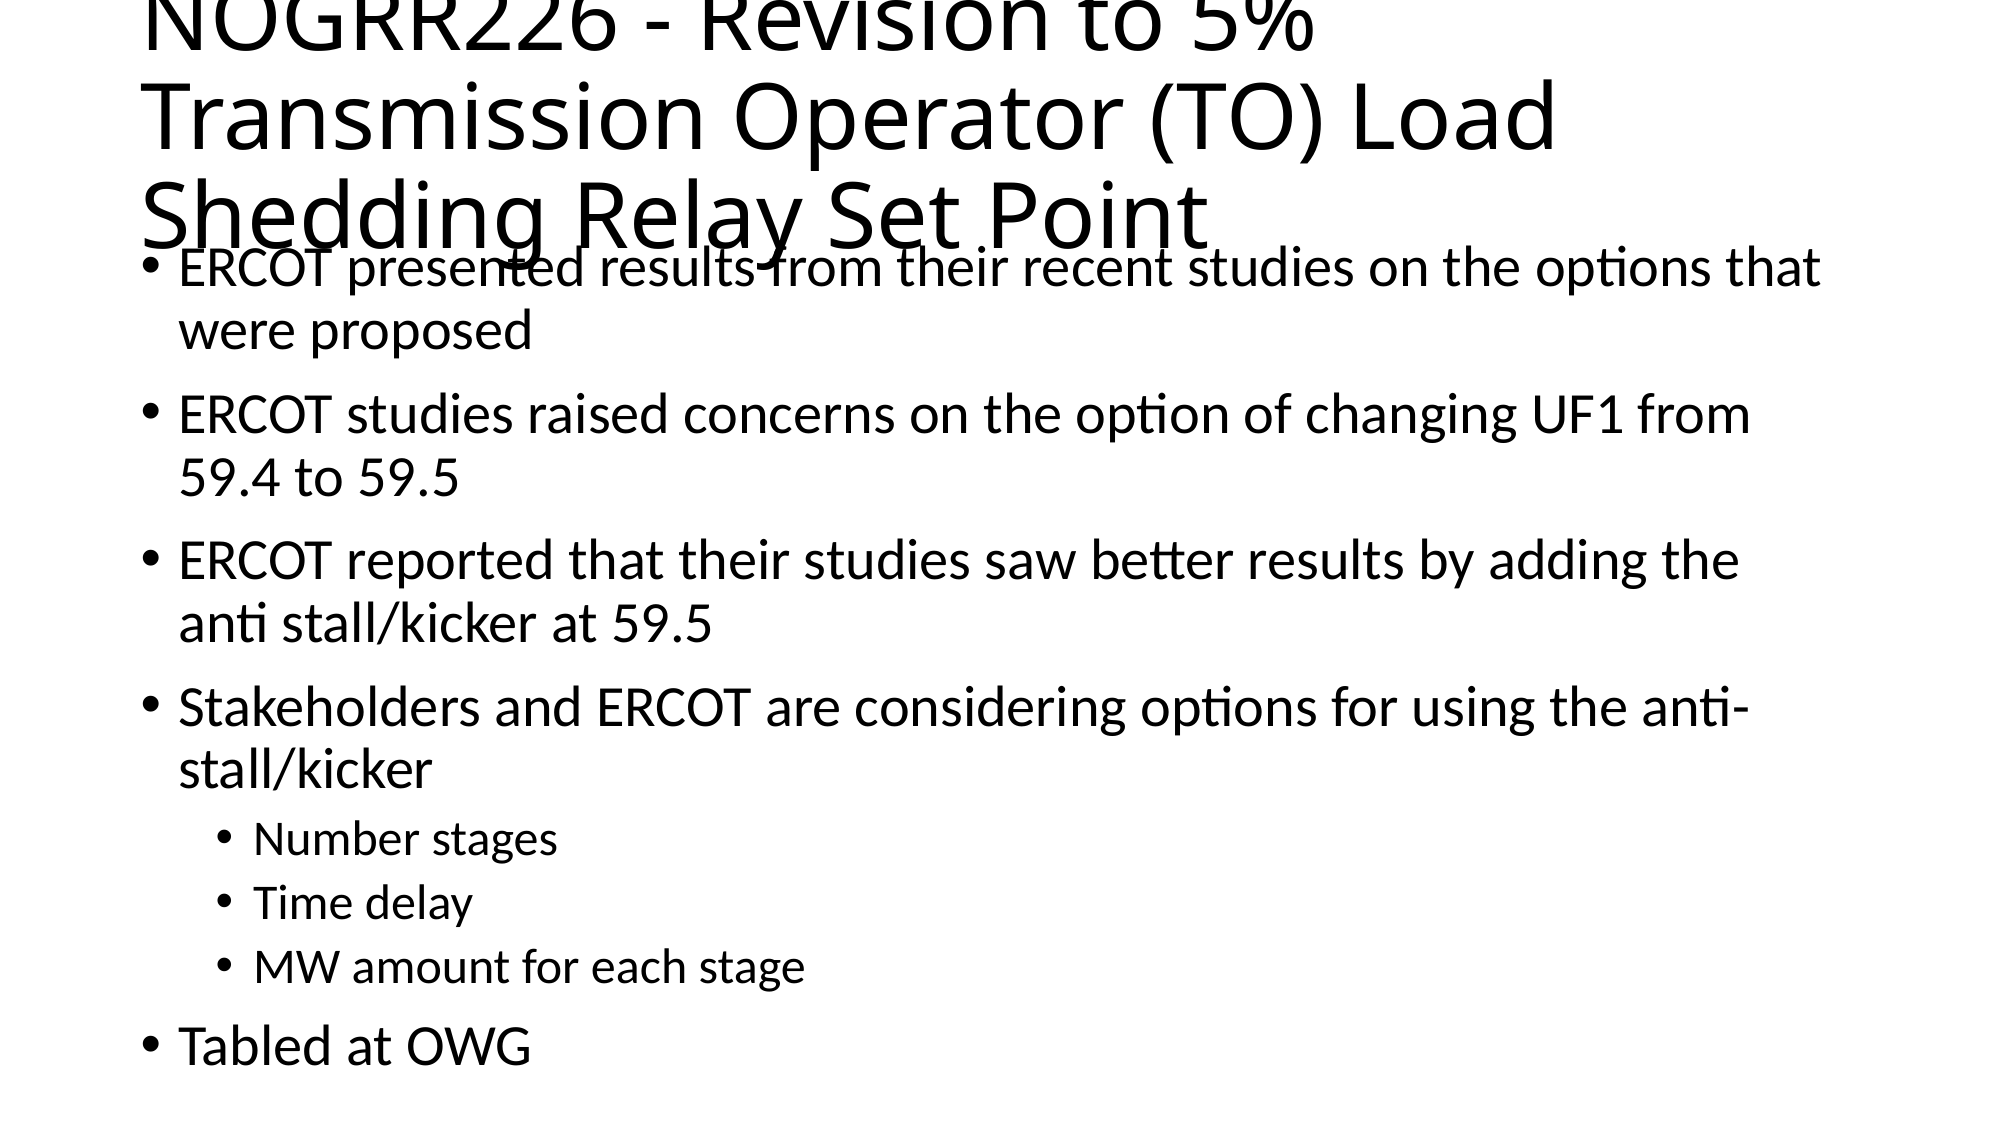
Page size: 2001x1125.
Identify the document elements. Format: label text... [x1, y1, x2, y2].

title NOGRR226 - Revision to 5% Transmission Operator (TO) Load Shedding Relay Set Point [125, 11, 1851, 228]
list ERCOT presented results from their recent studies on the options that were proposed ERCOT studies raised concerns on the option of changing UF1 from 59.4 to 59.5 ERCOT reported that their studies saw better results by adding the anti stall/kicker at 59.5 Stakeholders and ERCOT are considering options for using the anti- stall/kicker Number stages Time delay MW amount for each stage Tabled at OWG [125, 228, 1851, 1087]
